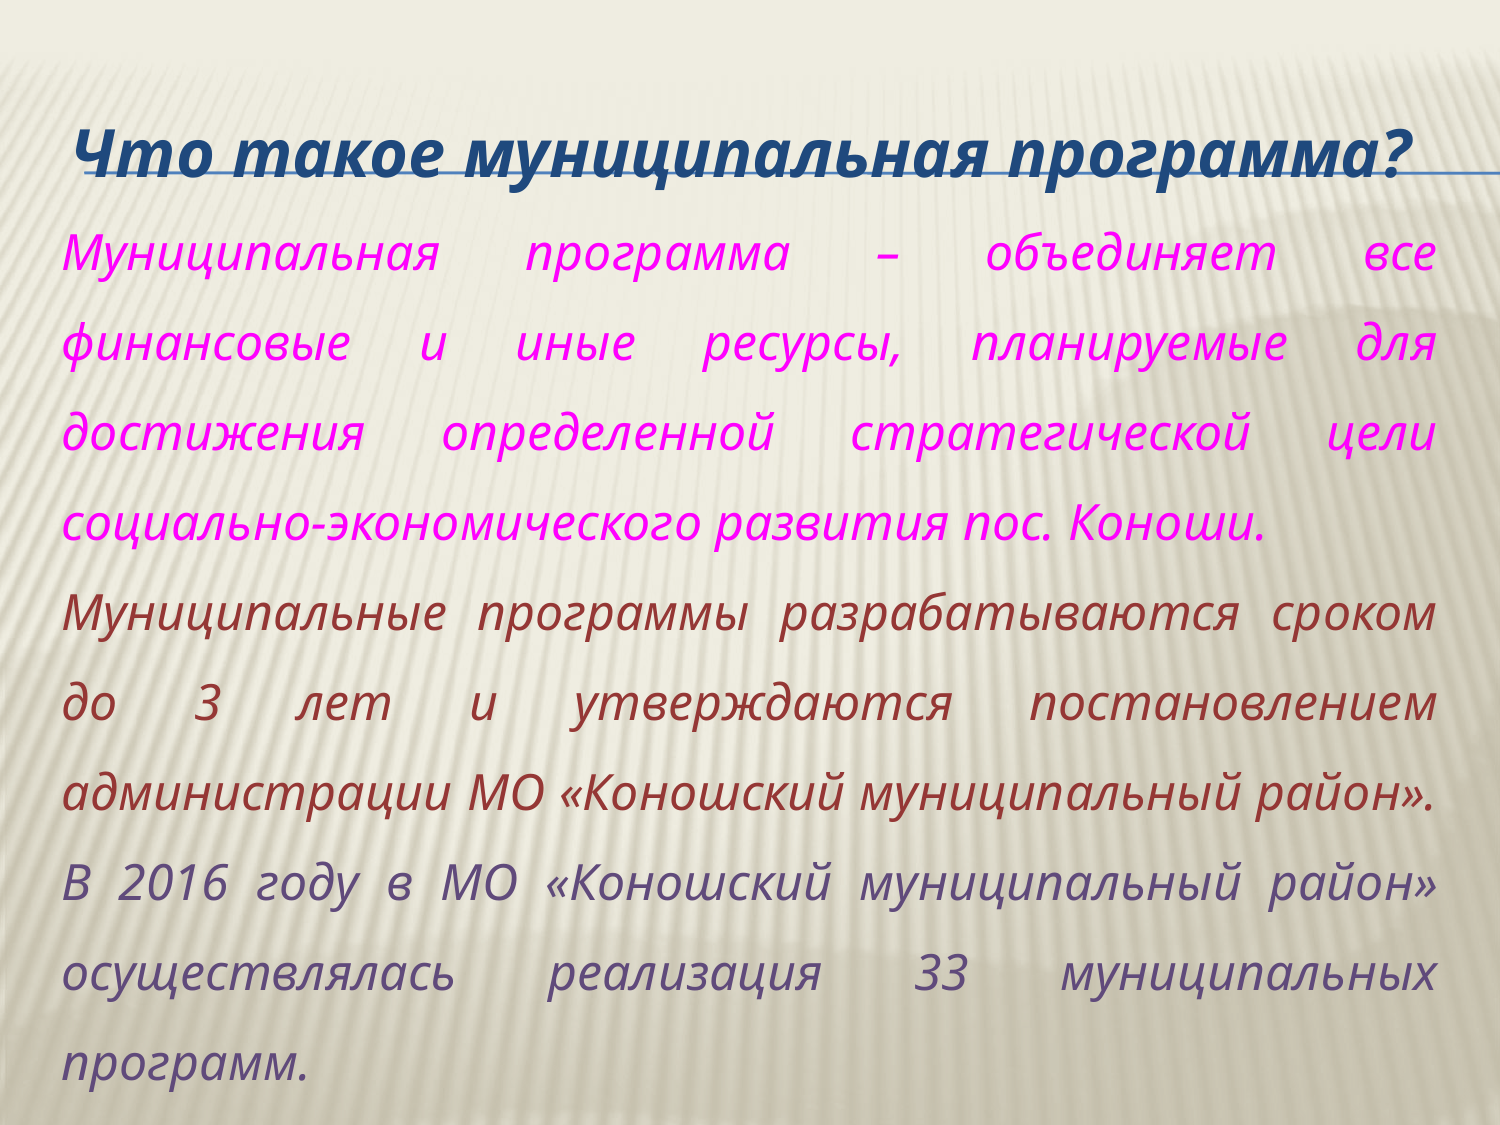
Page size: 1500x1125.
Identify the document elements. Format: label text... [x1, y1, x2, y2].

text_box Что такое муниципальная программа? Муниципальная программа – объединяет все финансовые и иные ресурсы, планируемые для достижения определенной стратегической цели социально-экономического развития пос. Коноши. Муниципальные программы разрабатываются сроком до 3 лет и утверждаются постановлением администрации МО «Коношский муниципальный район». В 2016 году в МО «Коношский муниципальный район» осуществлялась реализация 33 муниципальных программ. [46, 58, 1454, 1099]
